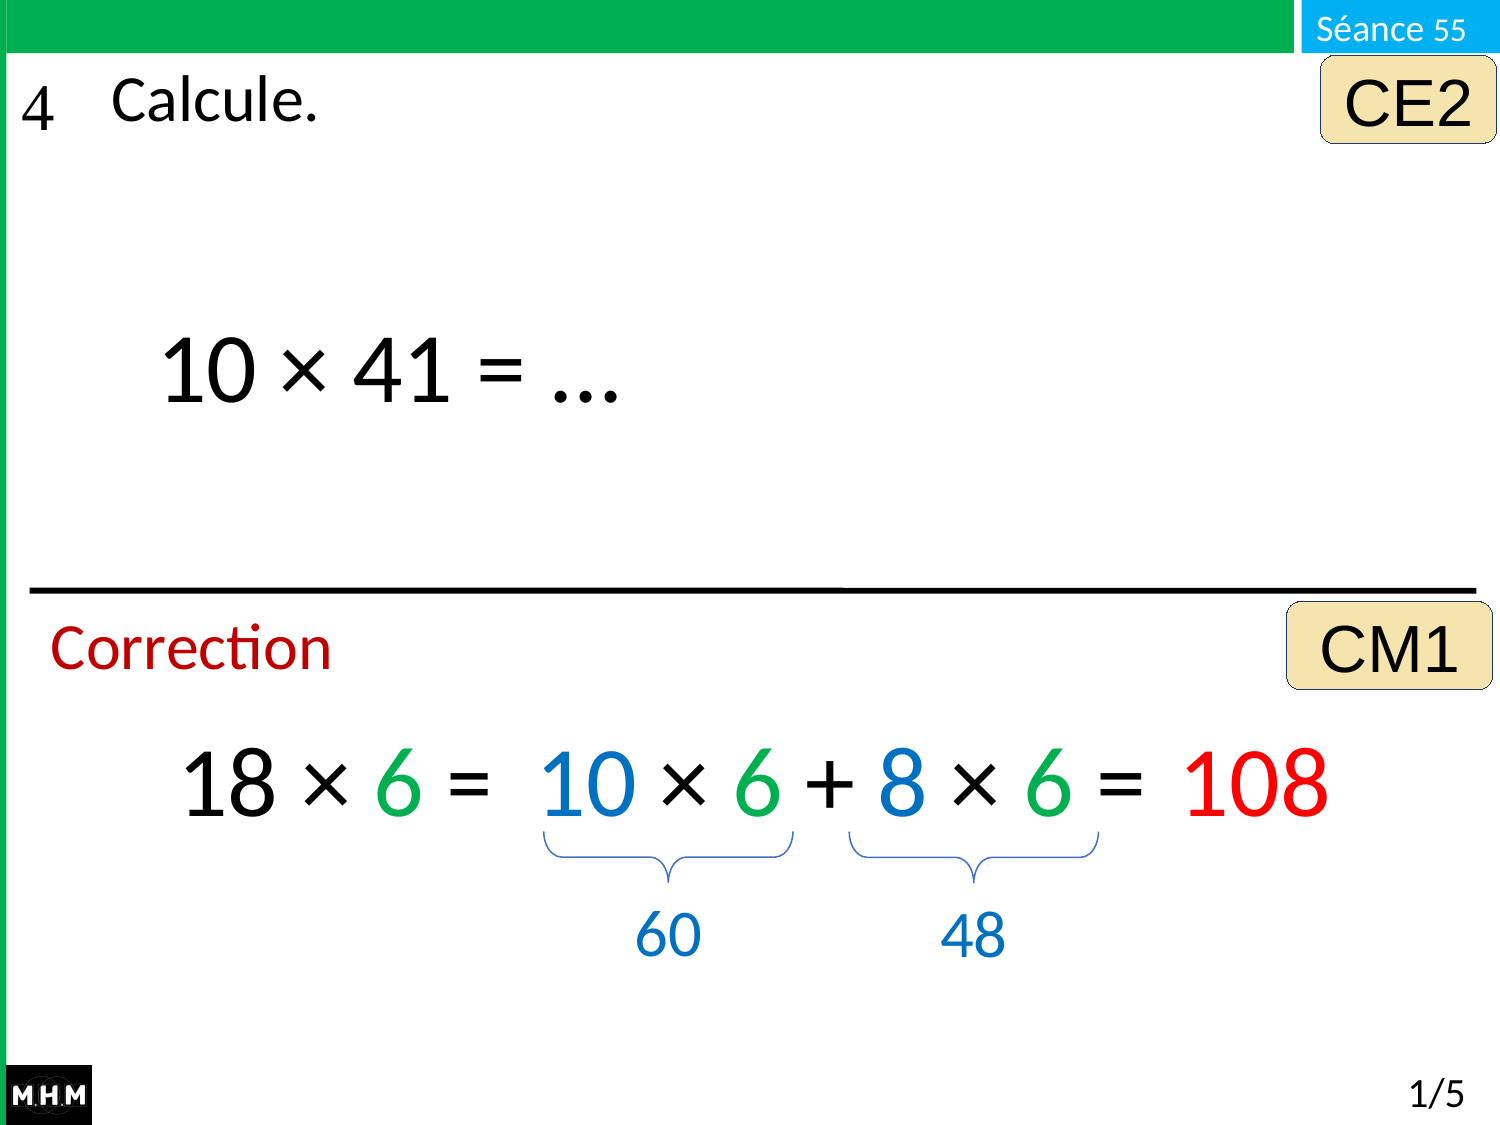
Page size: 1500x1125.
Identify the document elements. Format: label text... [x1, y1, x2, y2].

text_box Calcule. [96, 57, 1391, 144]
text_box 108 [1149, 708, 1361, 844]
picture [6, 1065, 92, 1125]
text_box 10 × 6 + 8 × 6 = … [487, 708, 1149, 844]
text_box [543, 831, 794, 978]
text_box CM1 [1286, 601, 1493, 690]
text_box 18 × 6 = … [96, 708, 487, 844]
text_box CE2 [1328, 55, 1497, 144]
list 1/5 [1373, 1064, 1500, 1125]
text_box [848, 831, 1099, 978]
title Correction [36, 605, 1330, 692]
text_box 10 × 41 = ... [96, 295, 684, 430]
